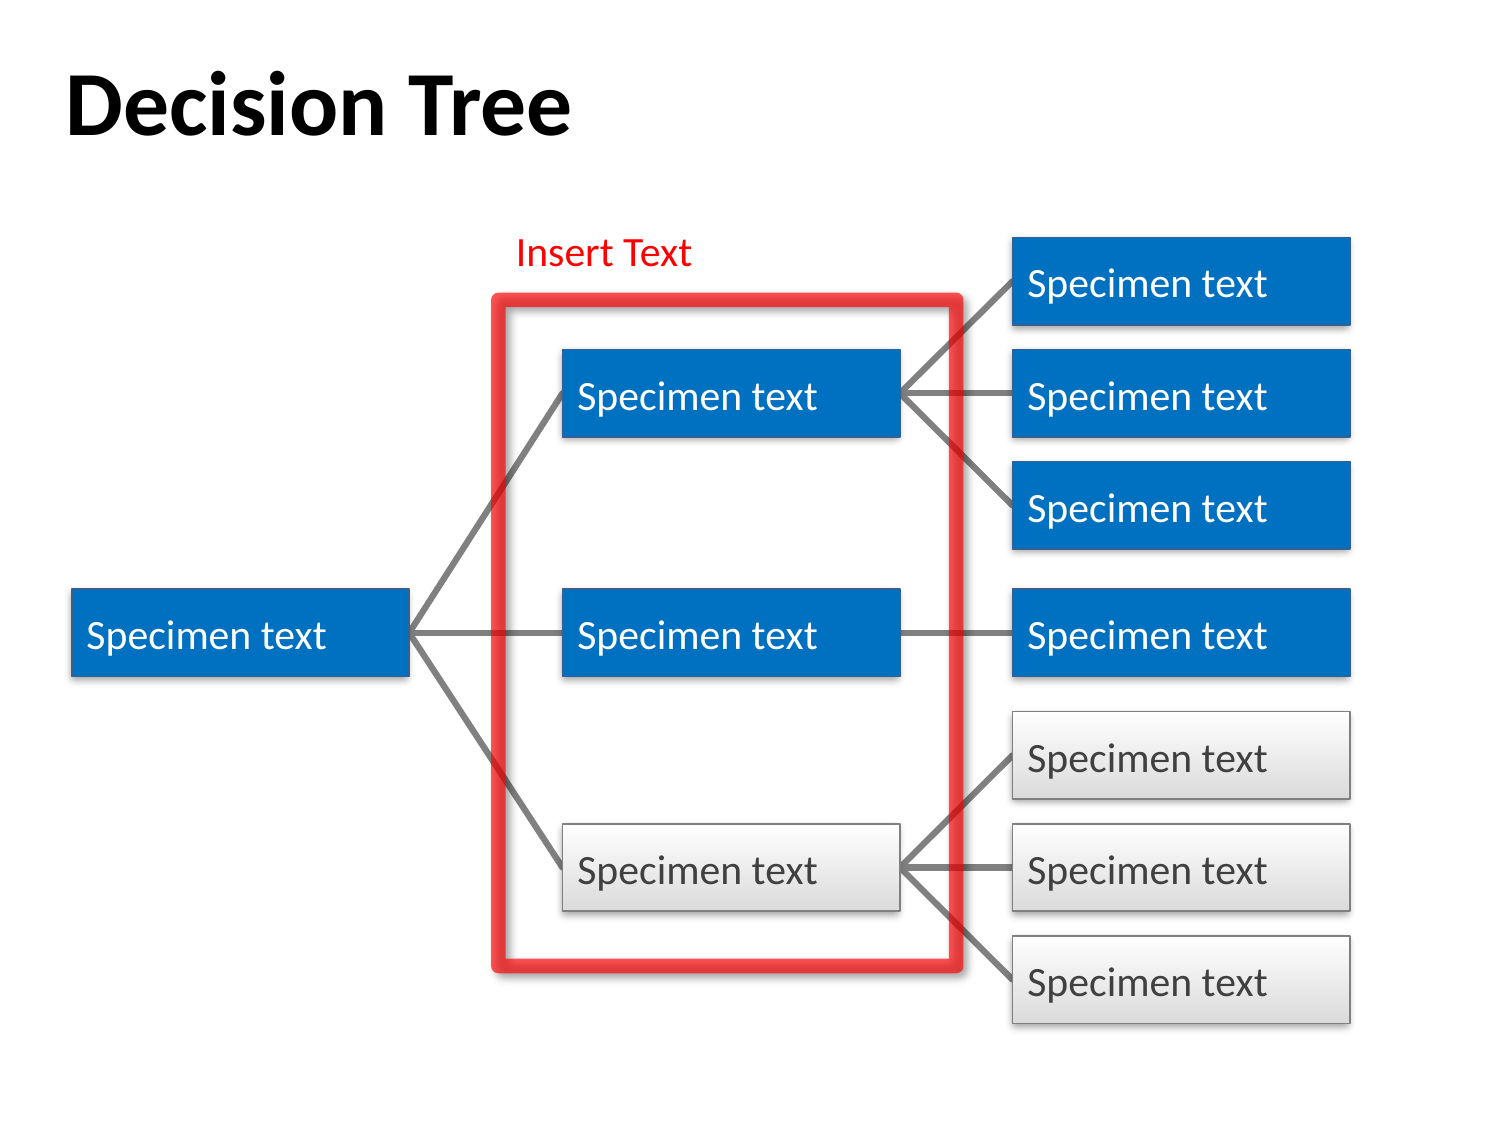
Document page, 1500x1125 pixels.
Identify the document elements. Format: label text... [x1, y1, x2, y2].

text_box Specimen text [1012, 237, 1351, 326]
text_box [899, 280, 1013, 392]
text_box [496, 298, 958, 968]
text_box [899, 393, 1013, 506]
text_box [408, 393, 563, 632]
text_box Specimen text [1012, 711, 1351, 800]
text_box Specimen text [71, 588, 403, 677]
text_box Specimen text [1012, 461, 1351, 550]
text_box Specimen text [1012, 588, 1351, 677]
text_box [408, 640, 563, 868]
text_box Insert Text [501, 217, 708, 282]
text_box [899, 755, 1013, 866]
text_box Specimen text [1016, 823, 1351, 912]
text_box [899, 867, 1013, 980]
text_box Specimen text [1016, 349, 1351, 438]
text_box Decision Tree [50, 36, 589, 161]
text_box Specimen text [1012, 935, 1351, 1024]
